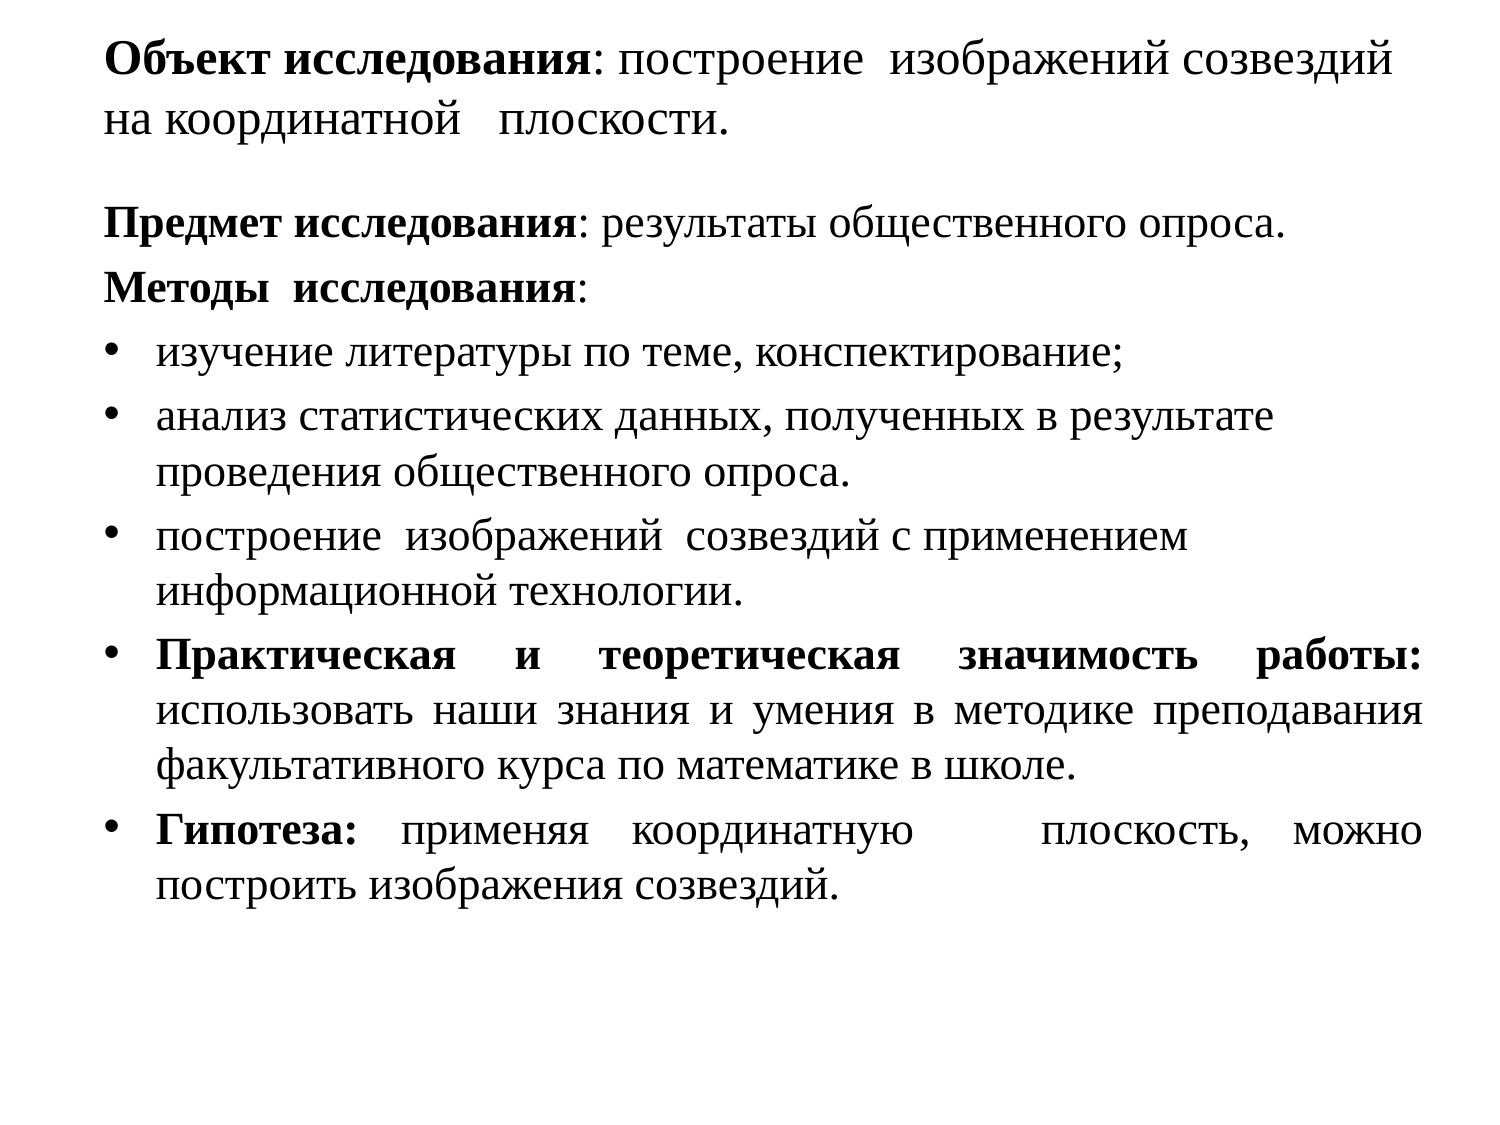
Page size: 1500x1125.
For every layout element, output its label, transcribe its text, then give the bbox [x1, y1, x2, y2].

list Предмет исследования: результаты общественного опроса. Методы исследования: изучение литературы по теме, конспектирование; анализ статистических данных, полученных в результате проведения общественного опроса. построение изображений созвездий с применением информационной технологии. Практическая и теоретическая значимость работы: использовать наши знания и умения в методике преподавания факультативного курса по математике в школе. Гипотеза: применяя координатную плоскость, можно построить изображения созвездий. [88, 184, 1439, 1010]
title Объект исследования: построение изображений созвездий на координатной плоскости. [88, 45, 1425, 184]
